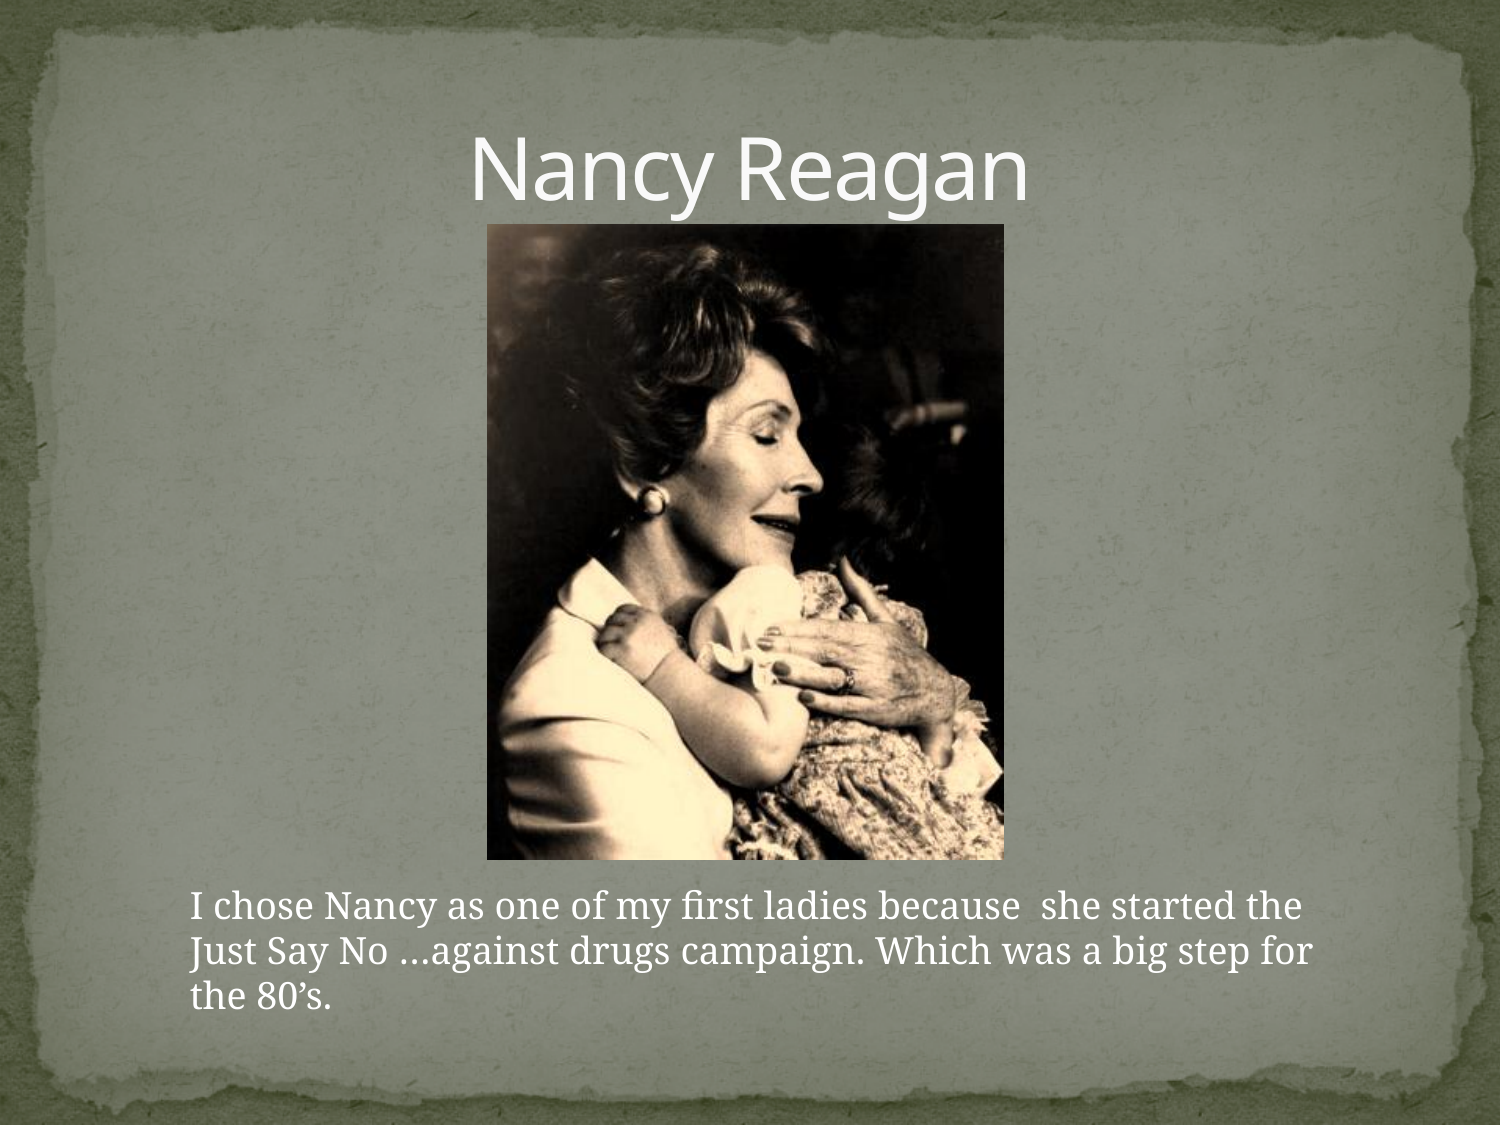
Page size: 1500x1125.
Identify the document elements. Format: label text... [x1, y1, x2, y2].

picture [487, 224, 1004, 860]
title Nancy Reagan [74, 24, 1425, 225]
text_box I chose Nancy as one of my first ladies because she started the Just Say No …against drugs campaign. Which was a big step for the 80’s. [174, 874, 1350, 1025]
